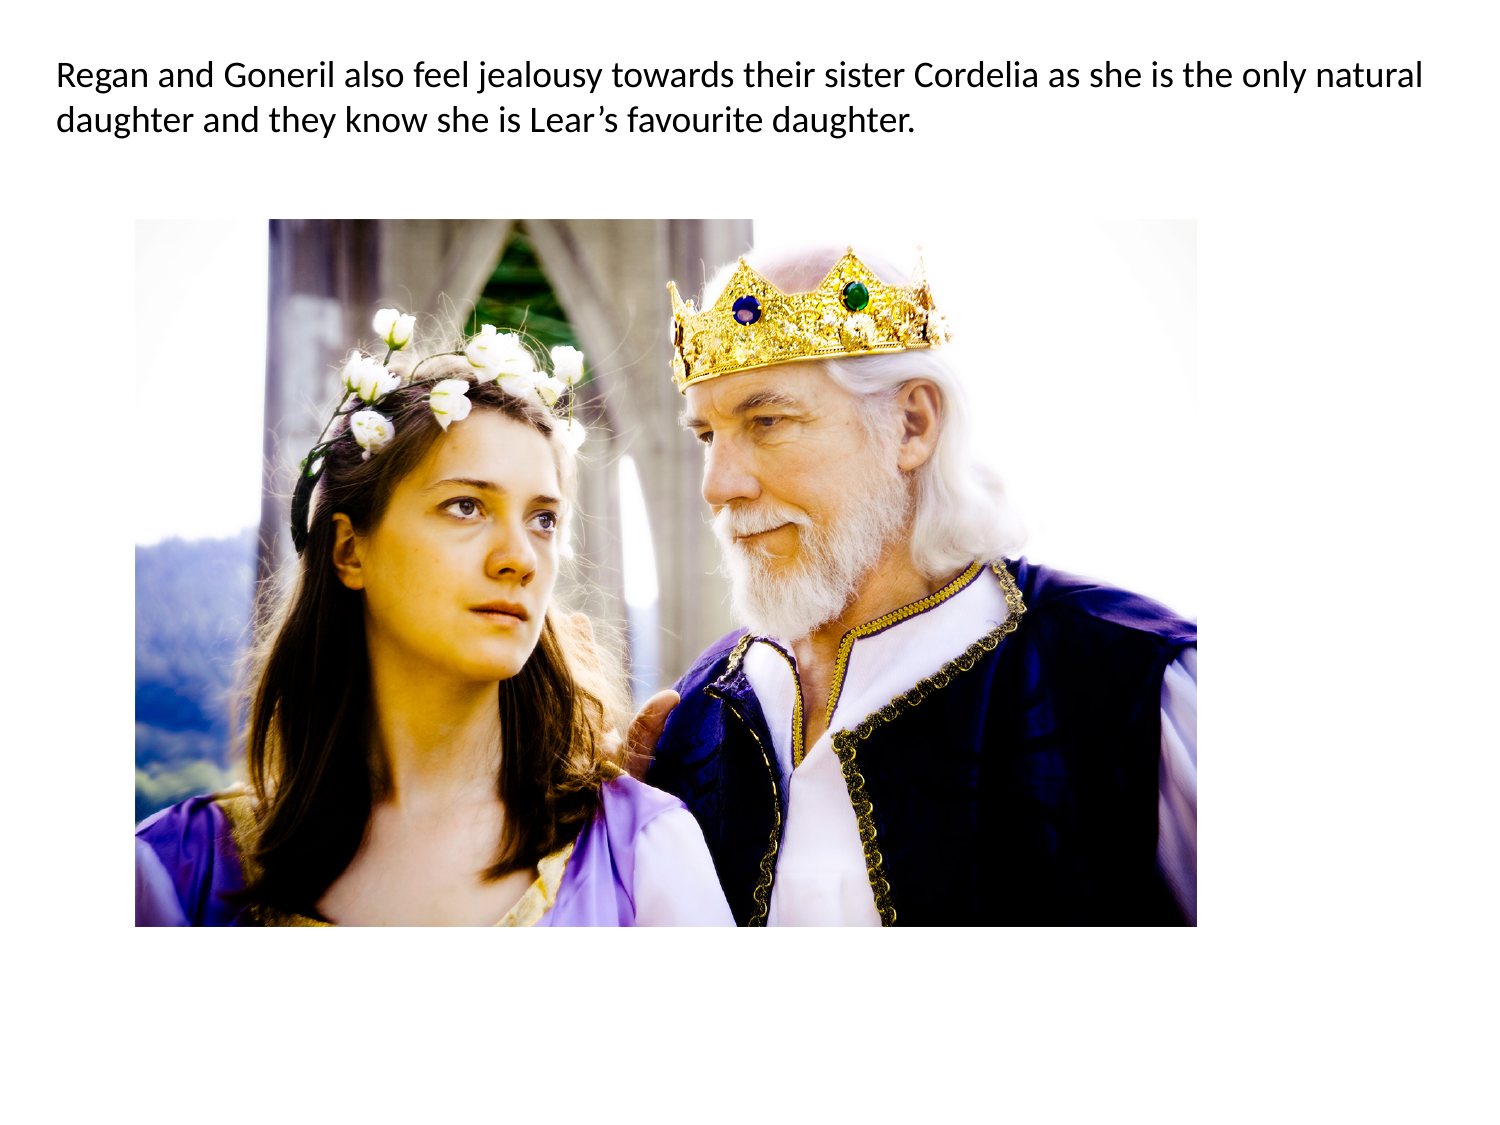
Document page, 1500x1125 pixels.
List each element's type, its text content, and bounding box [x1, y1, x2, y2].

text_box Regan and Goneril also feel jealousy towards their sister Cordelia as she is the only natural daughter and they know she is Lear’s favourite daughter. [41, 42, 1459, 238]
picture [135, 219, 1197, 927]
